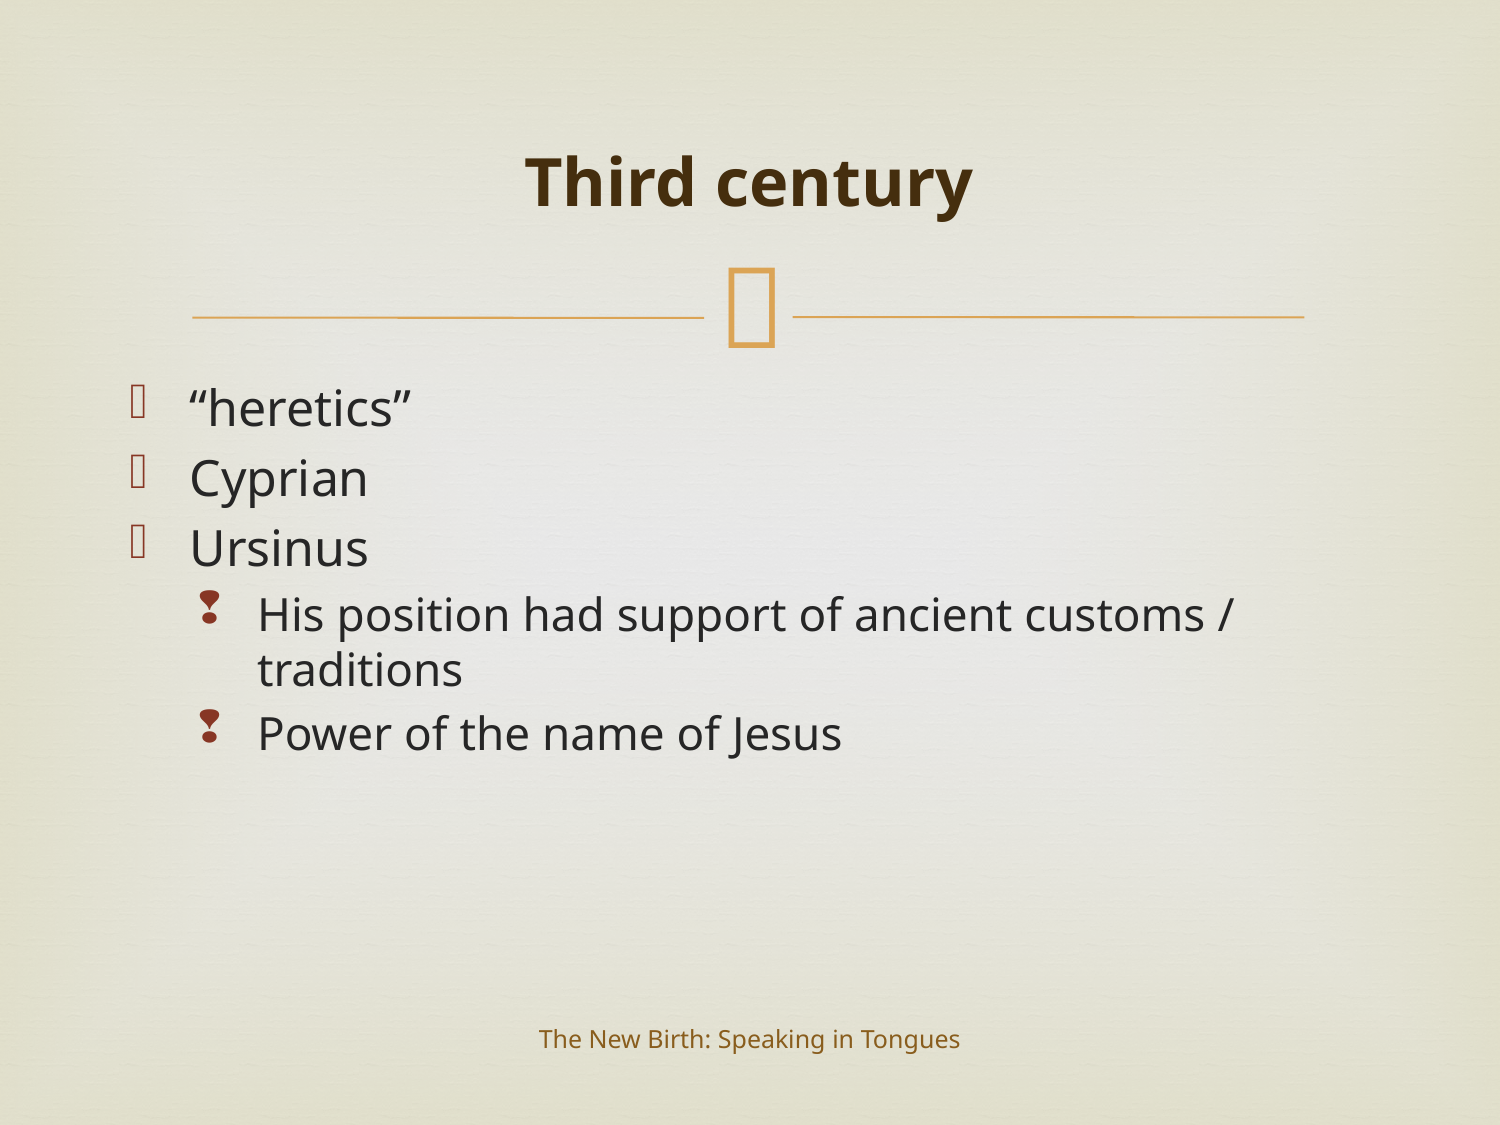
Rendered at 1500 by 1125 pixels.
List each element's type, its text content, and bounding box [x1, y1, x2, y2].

footer The New Birth: Speaking in Tongues [512, 1010, 988, 1071]
list “heretics” Cyprian Ursinus His position had support of ancient customs / traditions Power of the name of Jesus [114, 368, 1386, 1005]
title Third century [112, 93, 1386, 267]
